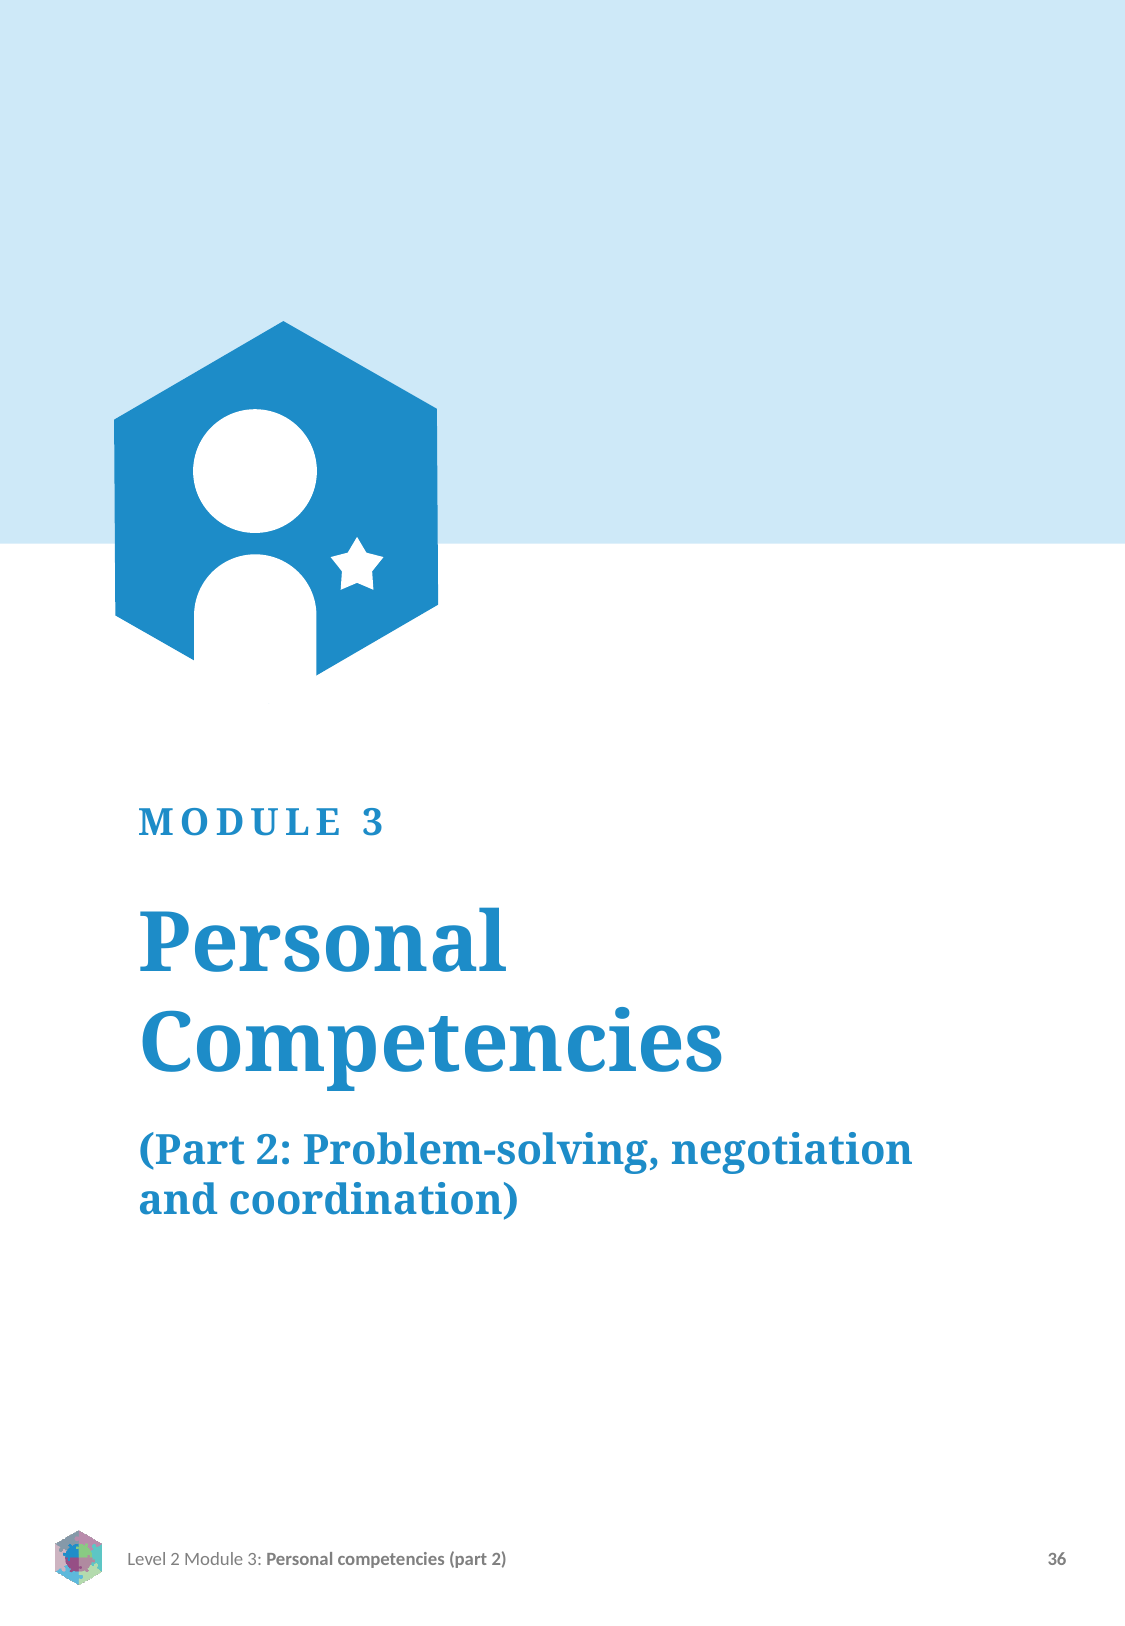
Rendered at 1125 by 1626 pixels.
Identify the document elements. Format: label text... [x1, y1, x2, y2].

text_box [0, 0, 1125, 545]
text_box MODULE 3 Personal Competencies (Part 2: Problem-solving, negotiation and coordination) [123, 790, 954, 1230]
picture [55, 1530, 102, 1585]
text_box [89, 342, 463, 703]
